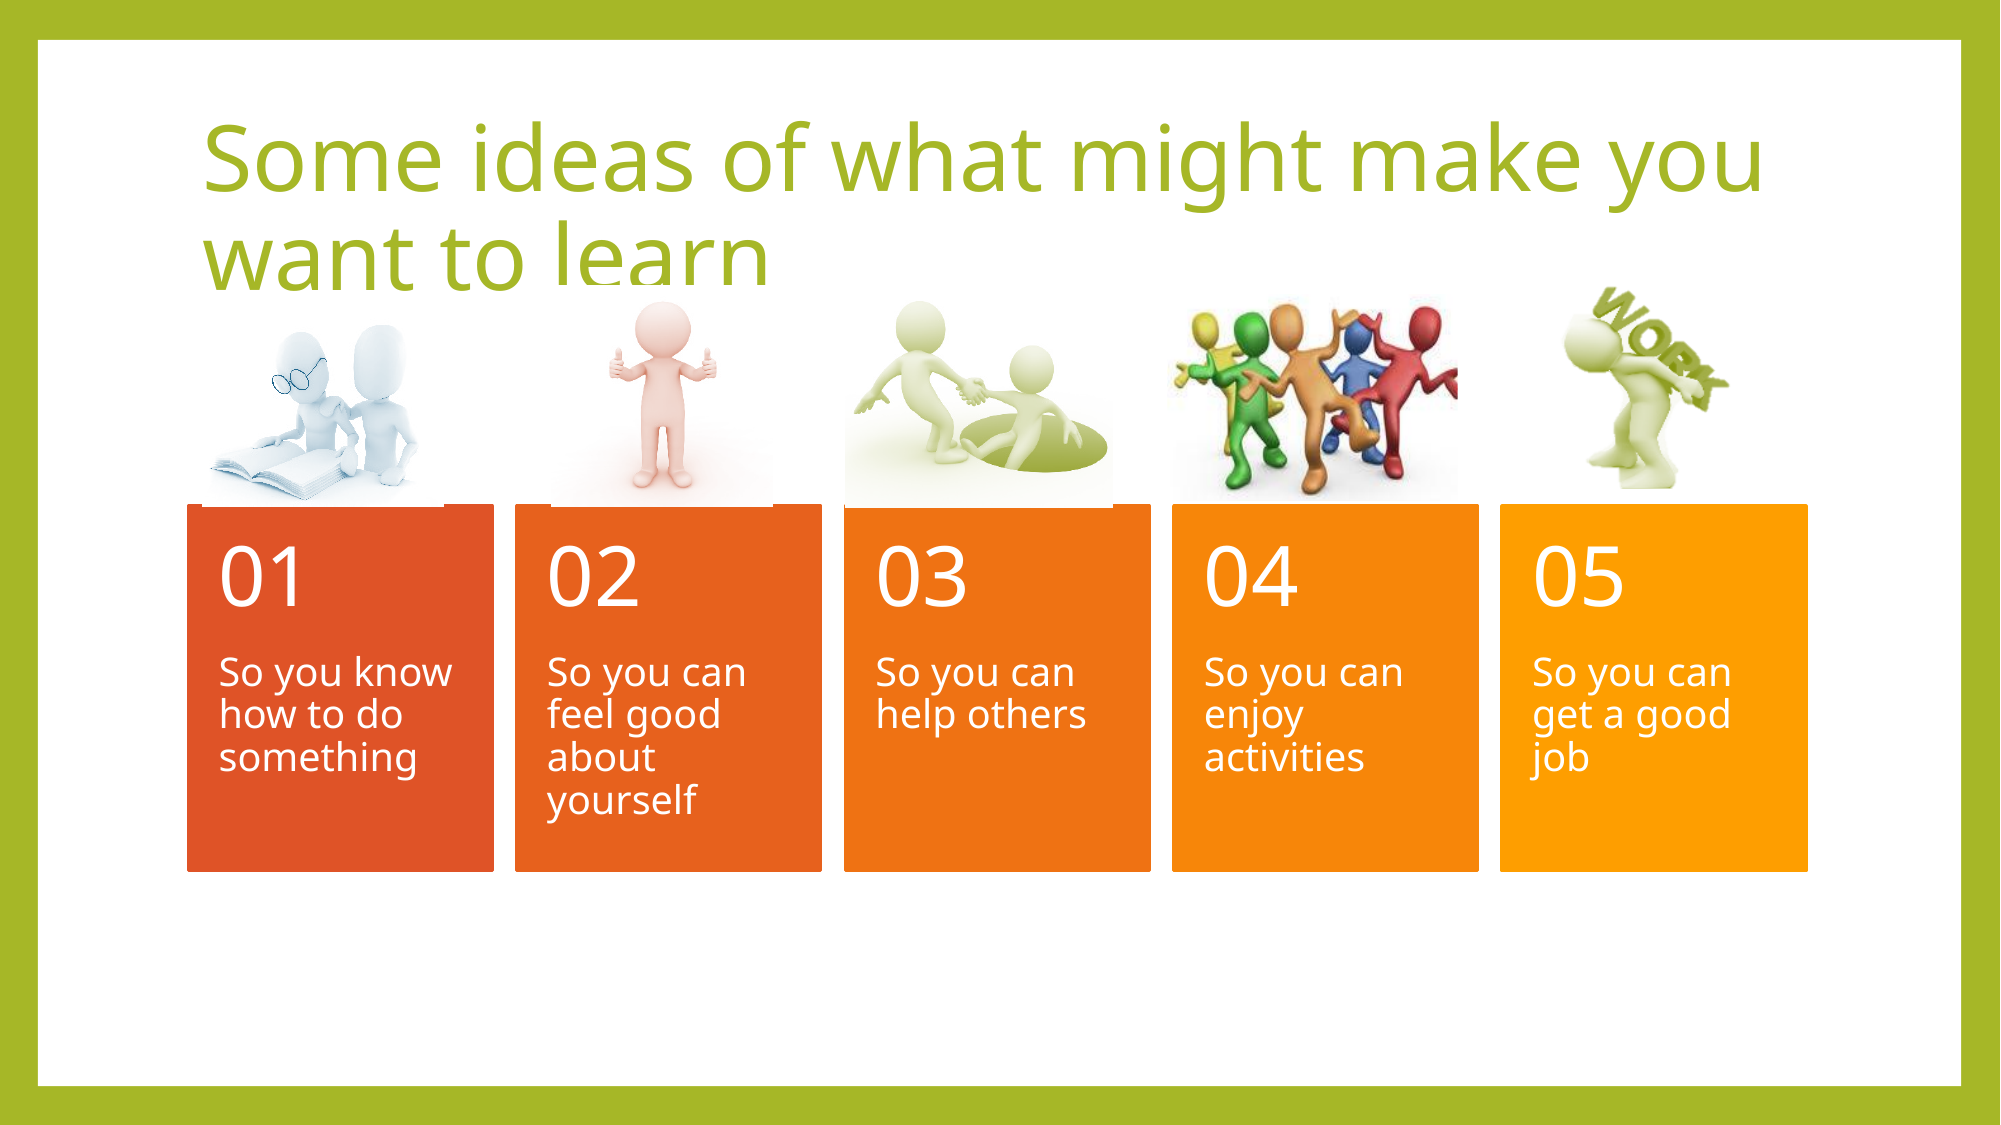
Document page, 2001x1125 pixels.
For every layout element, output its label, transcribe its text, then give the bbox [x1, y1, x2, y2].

title Some ideas of what might make you want to learn [187, 99, 1808, 323]
picture [1541, 263, 1750, 508]
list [187, 376, 1808, 1001]
picture [550, 284, 774, 508]
picture [844, 293, 1113, 509]
picture [1167, 293, 1459, 501]
picture [201, 318, 444, 508]
